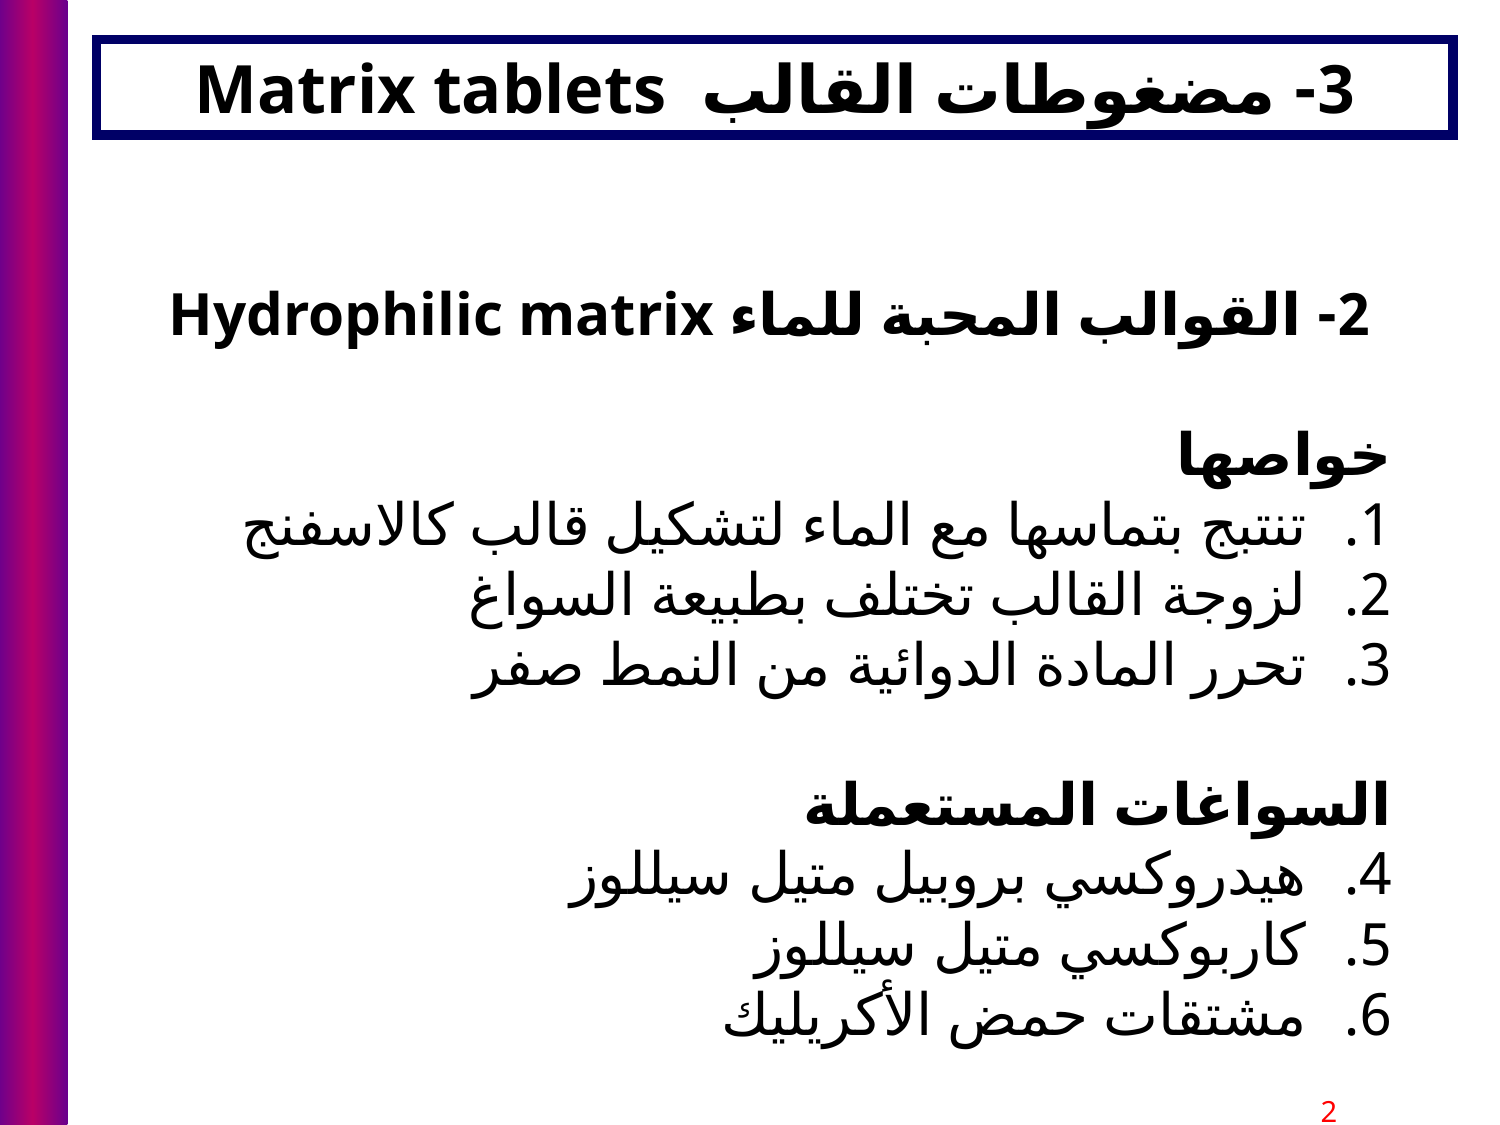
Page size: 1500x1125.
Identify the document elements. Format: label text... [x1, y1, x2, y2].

title 3- مضغوطات القالب Matrix tablets [92, 35, 1458, 140]
text_box 2- القوالب المحبة للماء Hydrophilic matrix خواصها تنتبج بتماسها مع الماء لتشكيل قالب كالاسفنج لزوجة القالب تختلف بطبيعة السواغ تحرر المادة الدوائية من النمط صفر السواغات المستعملة هيدروكسي بروبيل متيل سيللوز كاربوكسي متيل سيللوز مشتقات حمض الأكريليك [117, 269, 1407, 1055]
